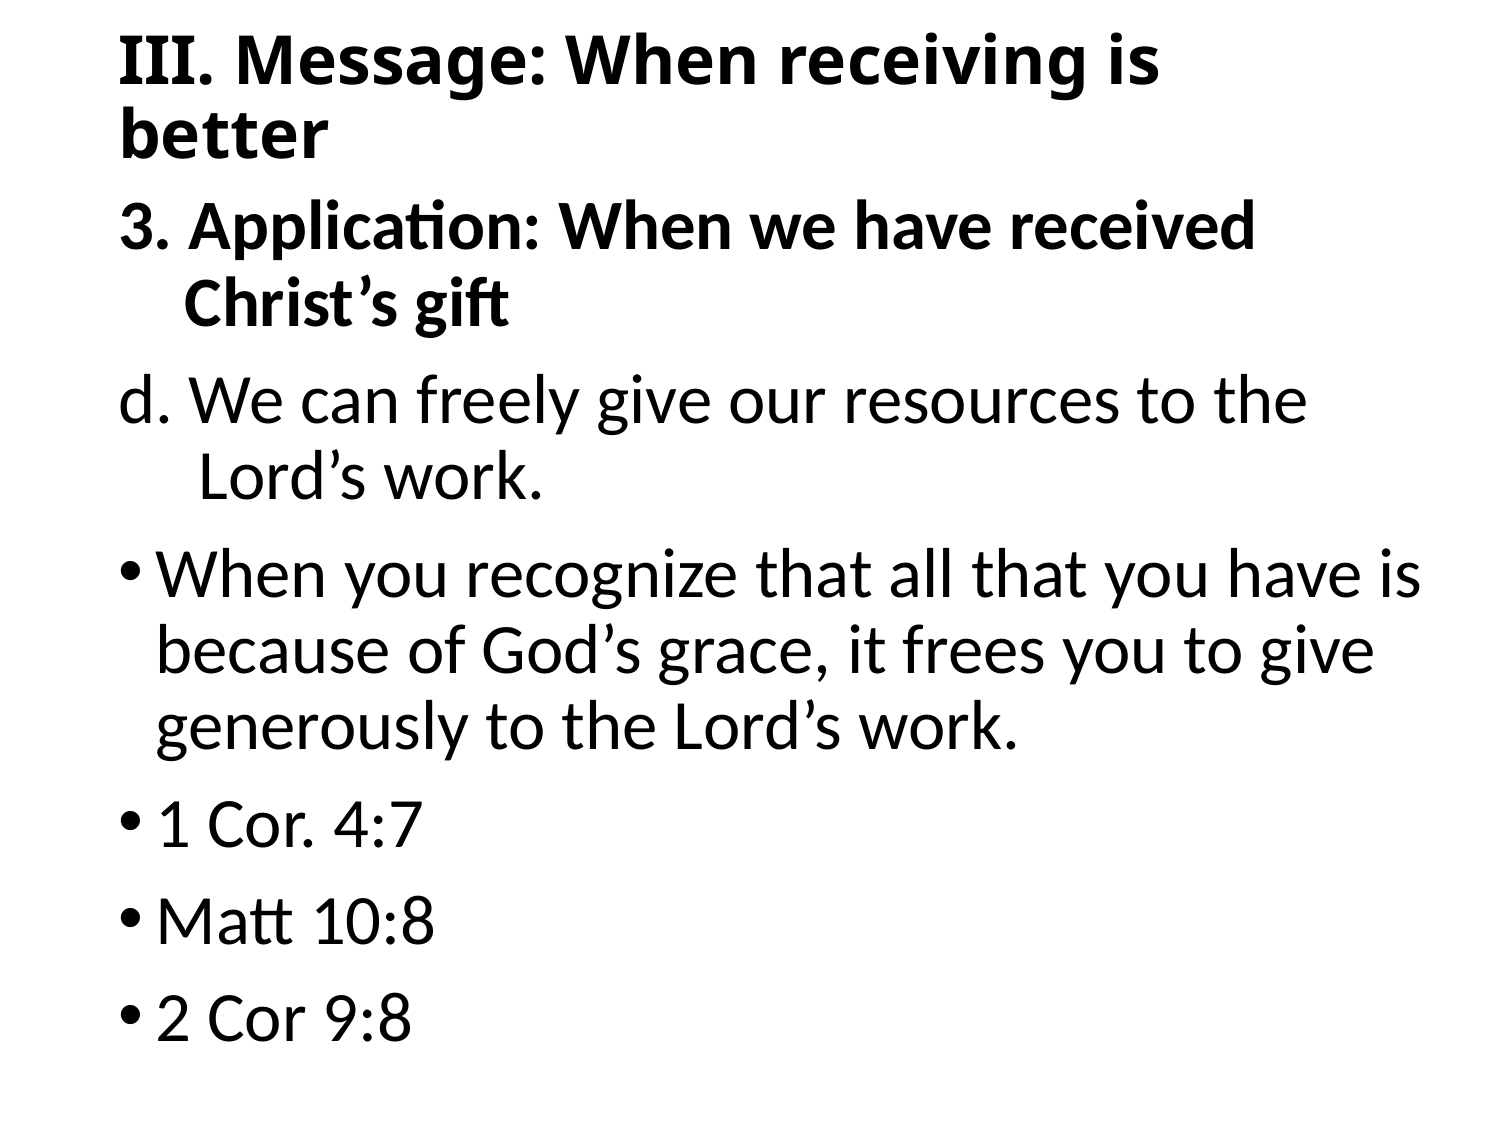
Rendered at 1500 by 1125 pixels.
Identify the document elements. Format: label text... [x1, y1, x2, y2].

list 3. Application: When we have received Christ’s gift d. We can freely give our resources to the Lord’s work. When you recognize that all that you have is because of God’s grace, it frees you to give generously to the Lord’s work. 1 Cor. 4:7 Matt 10:8 2 Cor 9:8 [103, 181, 1452, 801]
title III. Message: When receiving is better [103, 17, 1397, 181]
